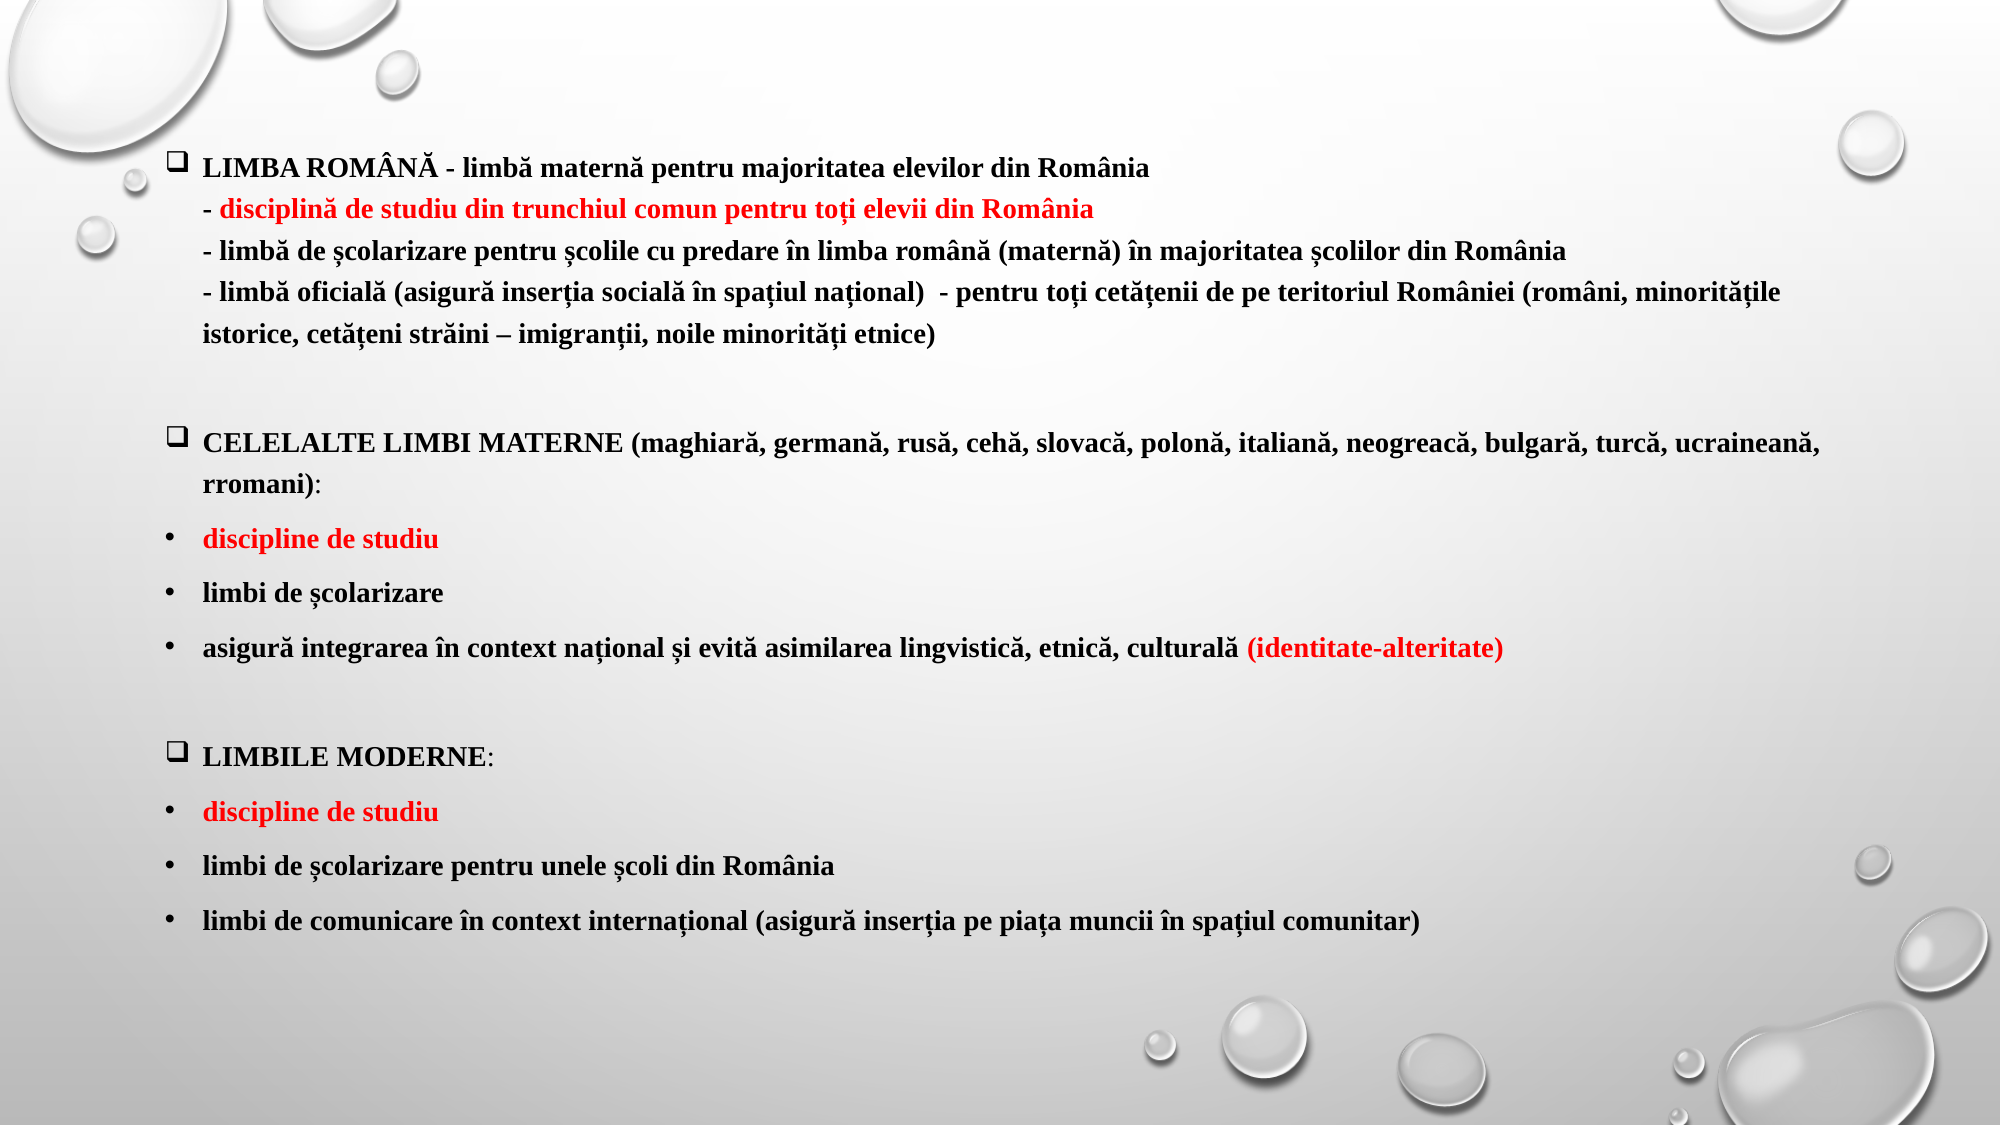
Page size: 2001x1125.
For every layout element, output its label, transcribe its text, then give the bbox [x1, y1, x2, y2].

list LIMBA ROMÂNĂ - limbă maternă pentru majoritatea elevilor din România - disciplină de studiu din trunchiul comun pentru toți elevii din România - limbă de școlarizare pentru școlile cu predare în limba română (maternă) în majoritatea școlilor din România - limbă oficială (asigură inserția socială în spațiul național) - pentru toți cetățenii de pe teritoriul României (români, minoritățile istorice, cetățeni străini – imigranții, noile minorități etnice) CELELALTE LIMBI MATERNE (maghiară, germană, rusă, cehă, slovacă, polonă, italiană, neogreacă, bulgară, turcă, ucraineană, rromani): discipline de studiu limbi de școlarizare asigură integrarea în context național și evită asimilarea lingvistică, etnică, culturală (identitate-alteritate) LIMBILE MODERNE: discipline de studiu limbi de școlarizare pentru unele școli din România limbi de comunicare în context internațional (asigură inserția pe piața muncii în spațiul comunitar) [149, 89, 1850, 950]
picture [0, 0, 2000, 1125]
